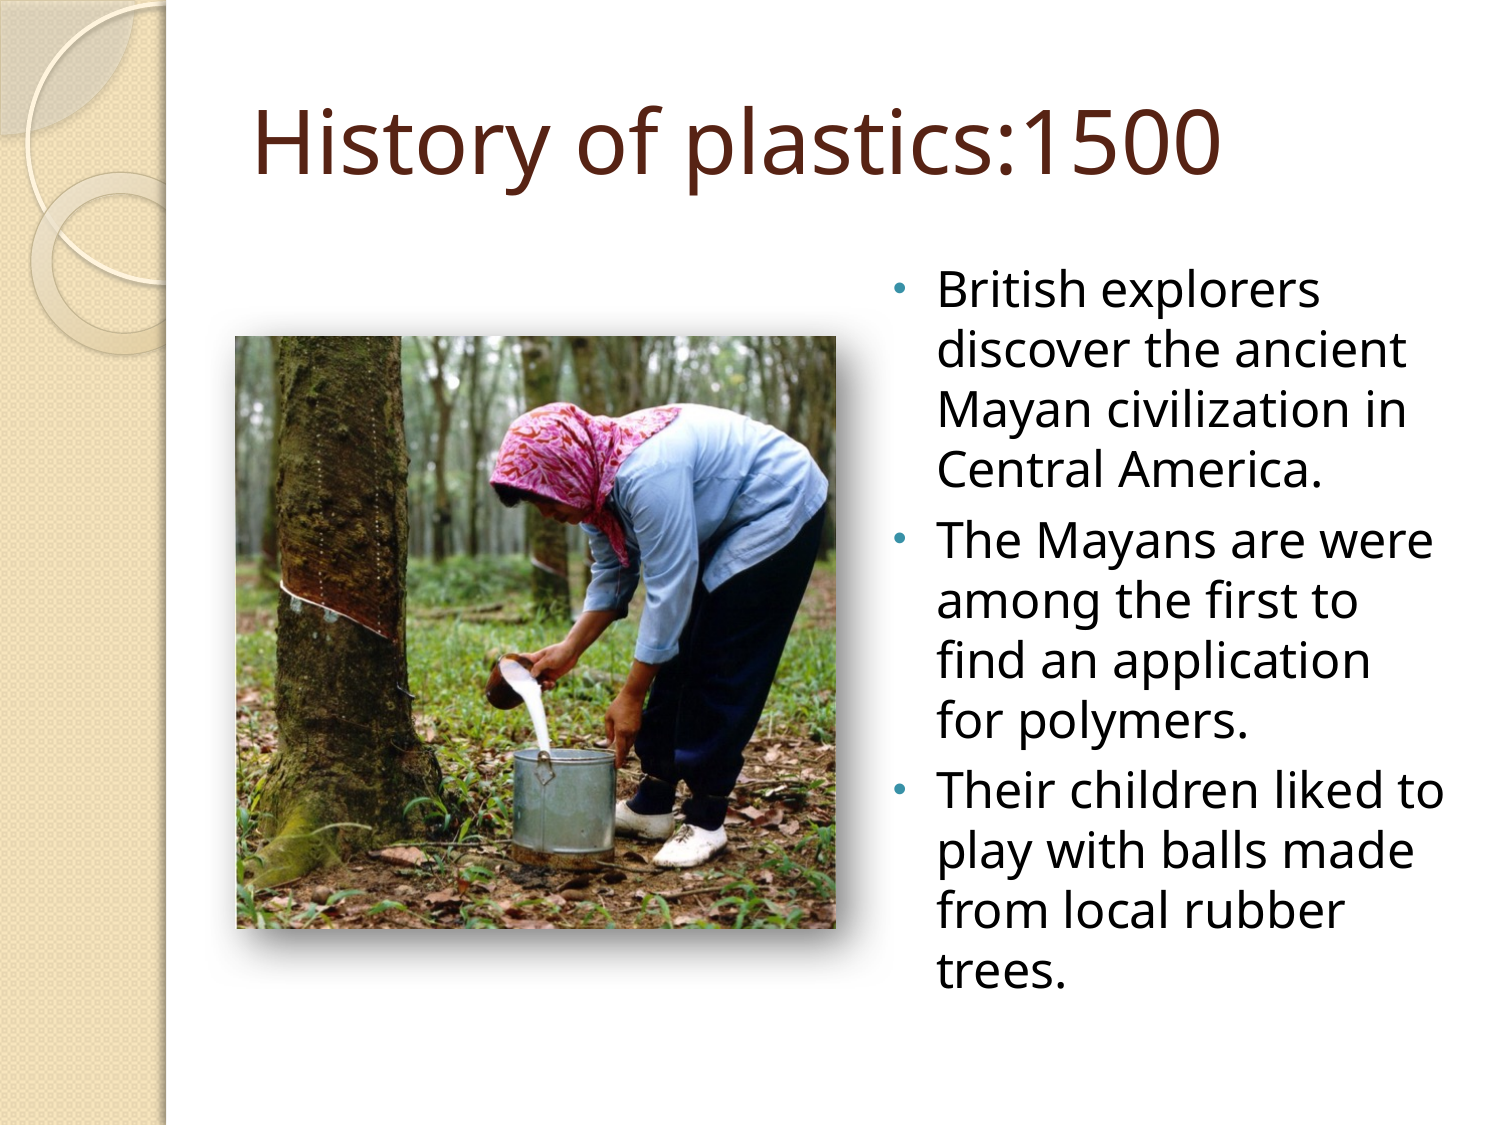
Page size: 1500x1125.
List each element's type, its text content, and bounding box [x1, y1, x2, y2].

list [235, 336, 836, 929]
list British explorers discover the ancient Mayan civilization in Central America. The Mayans are were among the first to find an application for polymers. Their children liked to play with balls made from local rubber trees. [865, 249, 1466, 1015]
title History of plastics:1500 [235, 45, 1466, 233]
